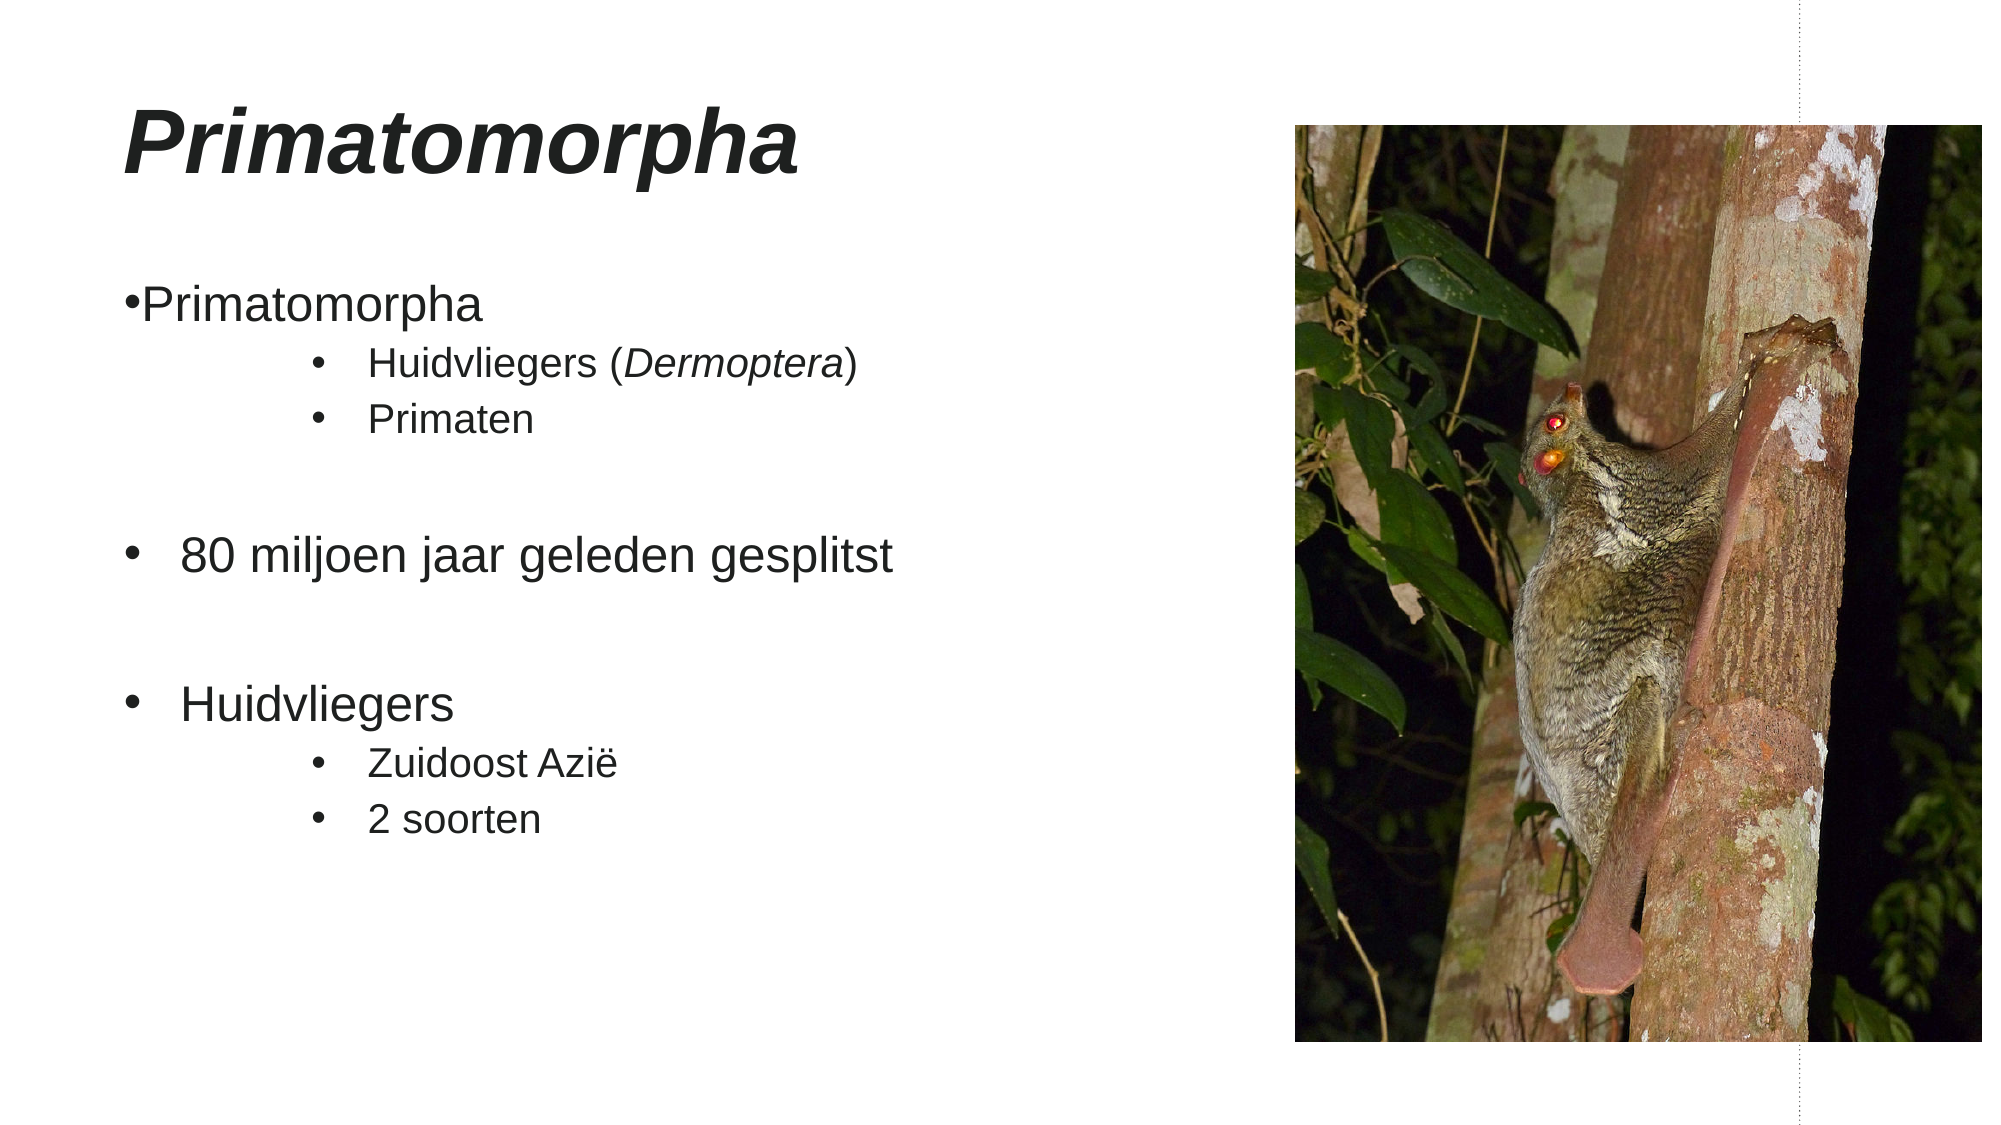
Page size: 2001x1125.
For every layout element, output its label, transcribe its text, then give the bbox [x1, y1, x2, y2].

picture [1295, 0, 2001, 1125]
list Primatomorpha Huidvliegers (Dermoptera) Primaten 80 miljoen jaar geleden gesplitst Huidvliegers Zuidoost Azië 2 soorten [124, 271, 1295, 986]
title Primatomorpha [124, 94, 1607, 271]
